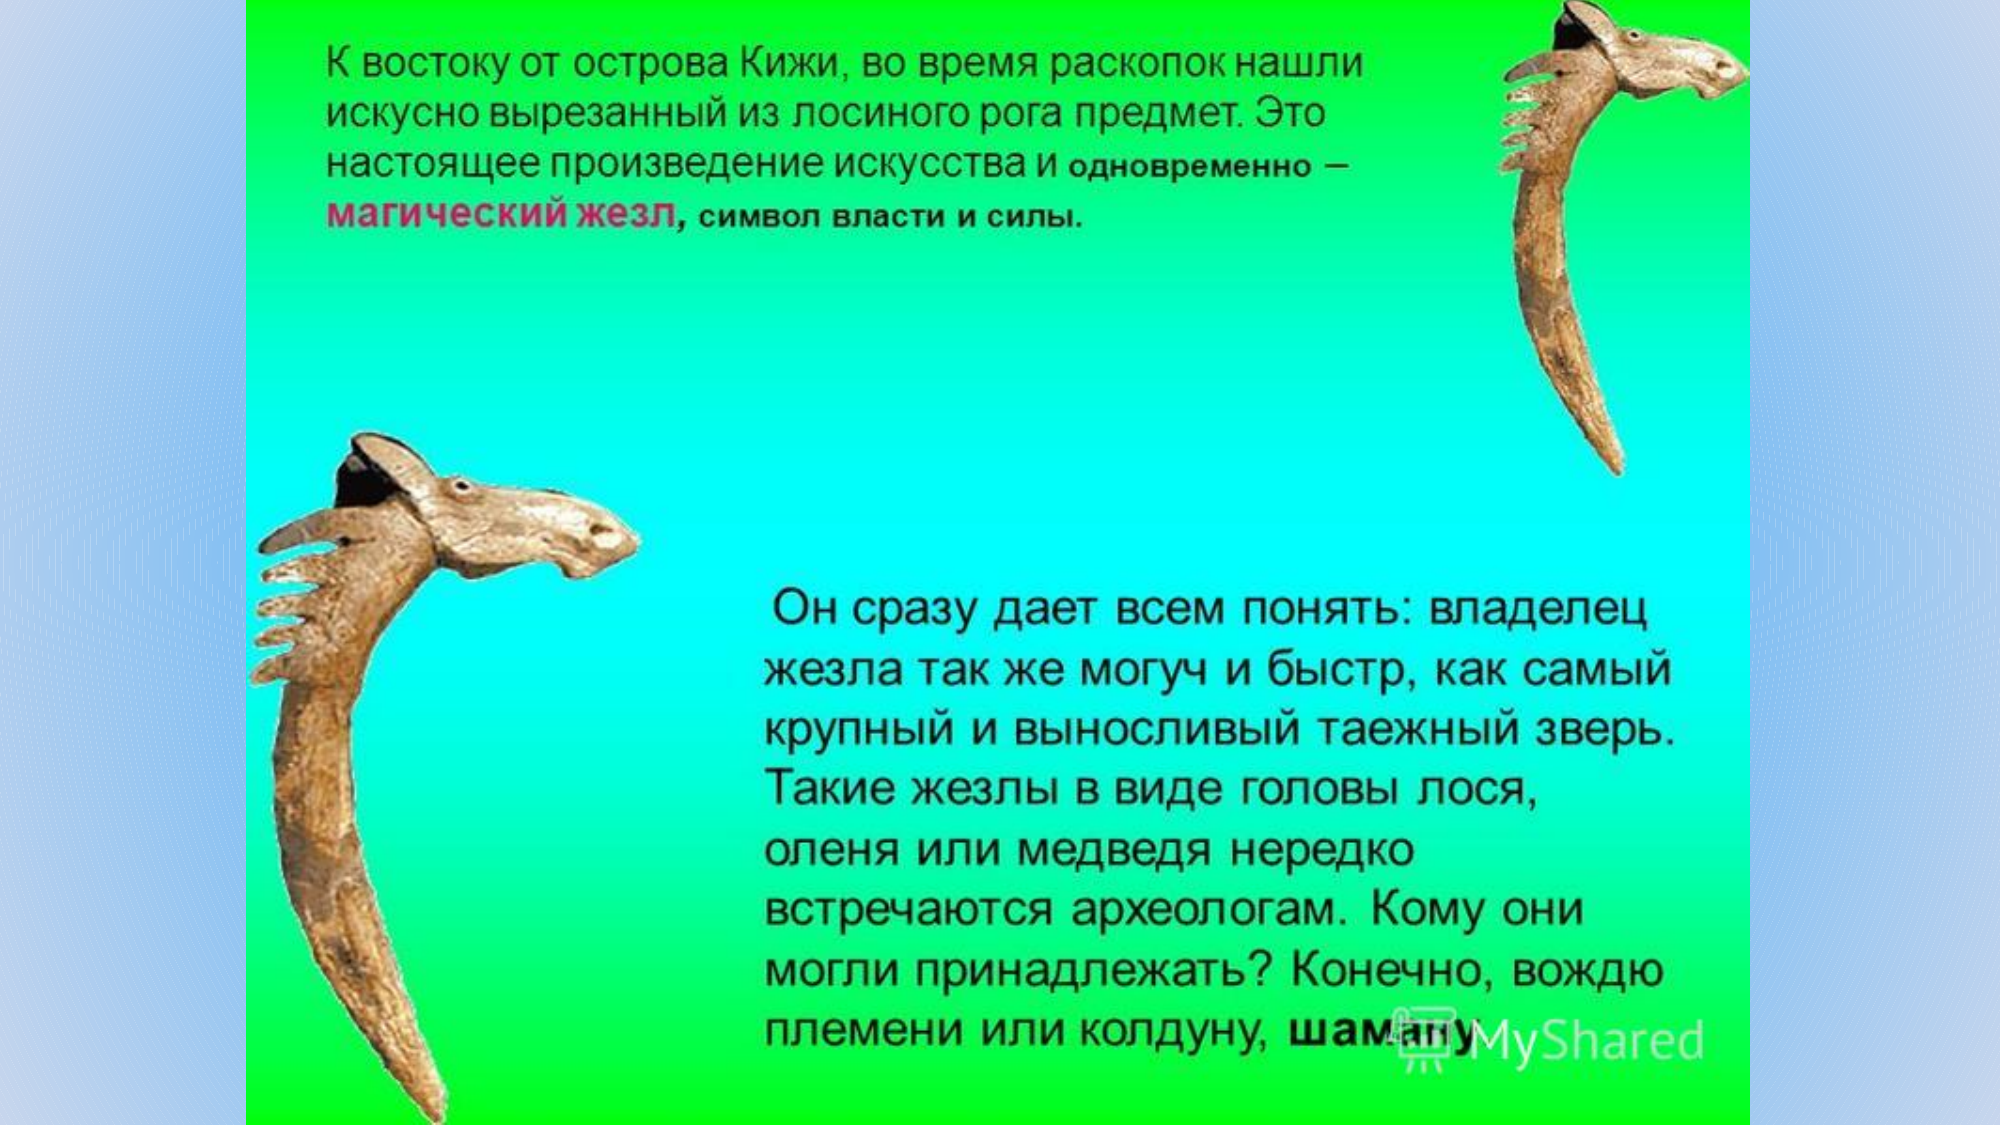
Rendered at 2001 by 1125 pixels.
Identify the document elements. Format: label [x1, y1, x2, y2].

picture [246, 0, 1750, 1125]
